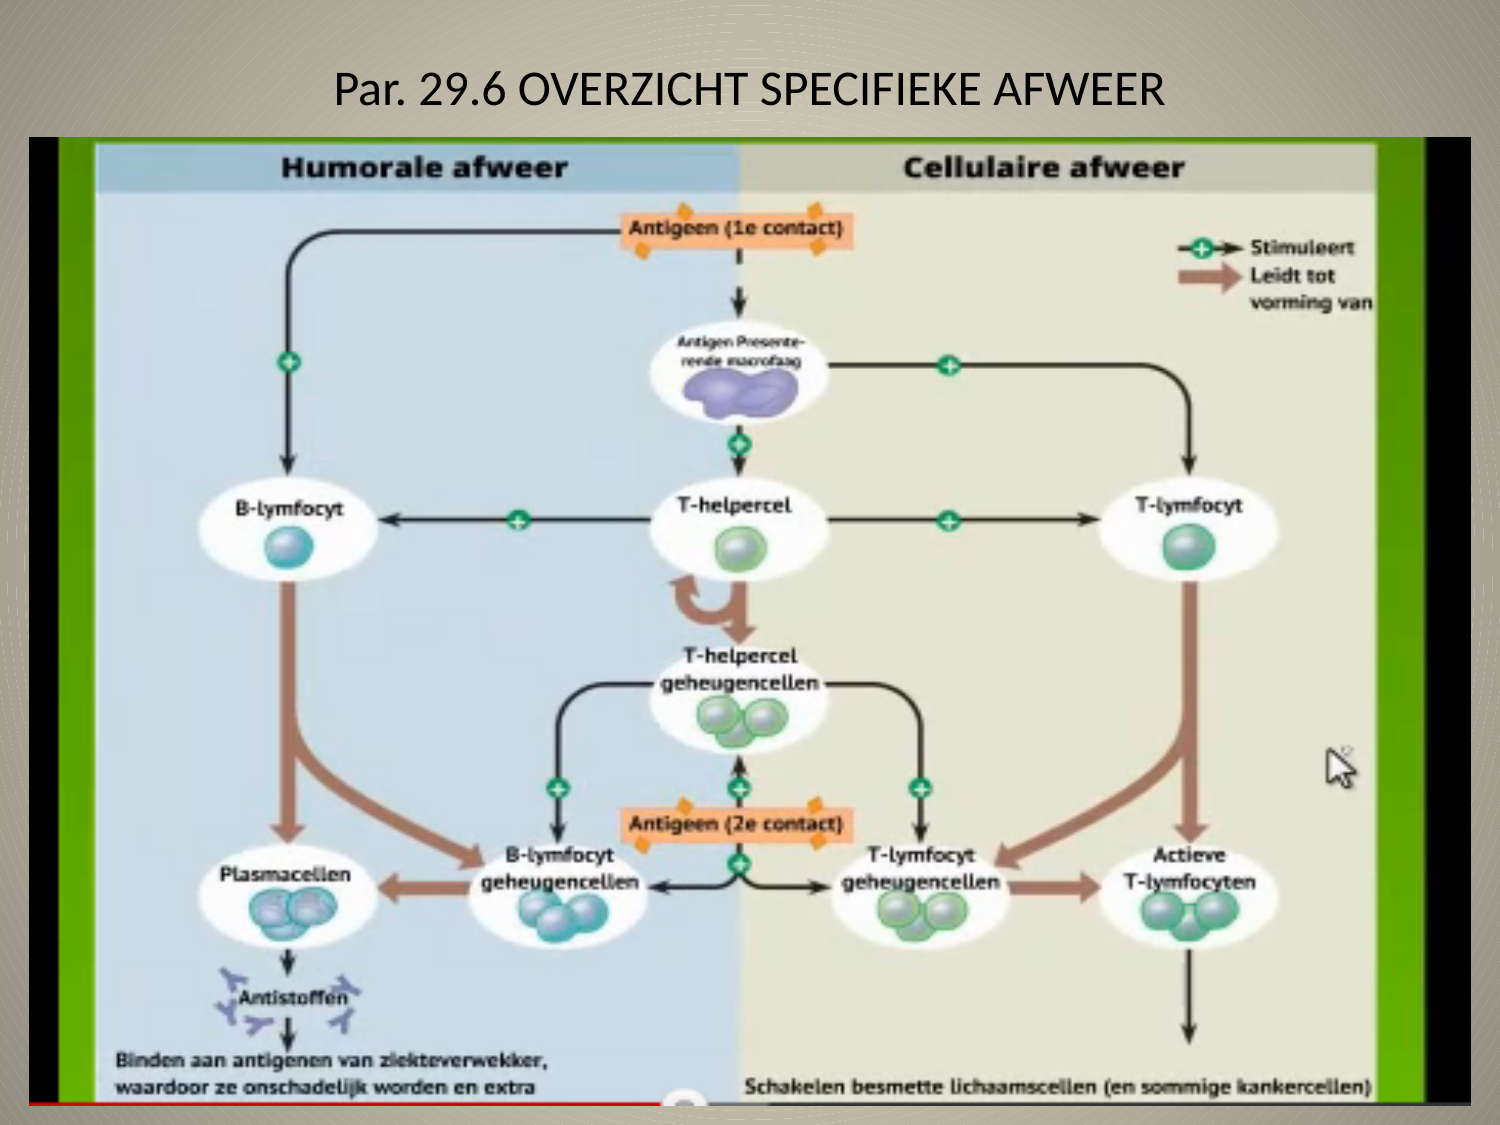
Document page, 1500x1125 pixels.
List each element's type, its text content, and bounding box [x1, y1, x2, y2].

title Par. 29.6 OVERZICHT SPECIFIEKE AFWEER [75, 45, 1425, 126]
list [29, 136, 1471, 1107]
